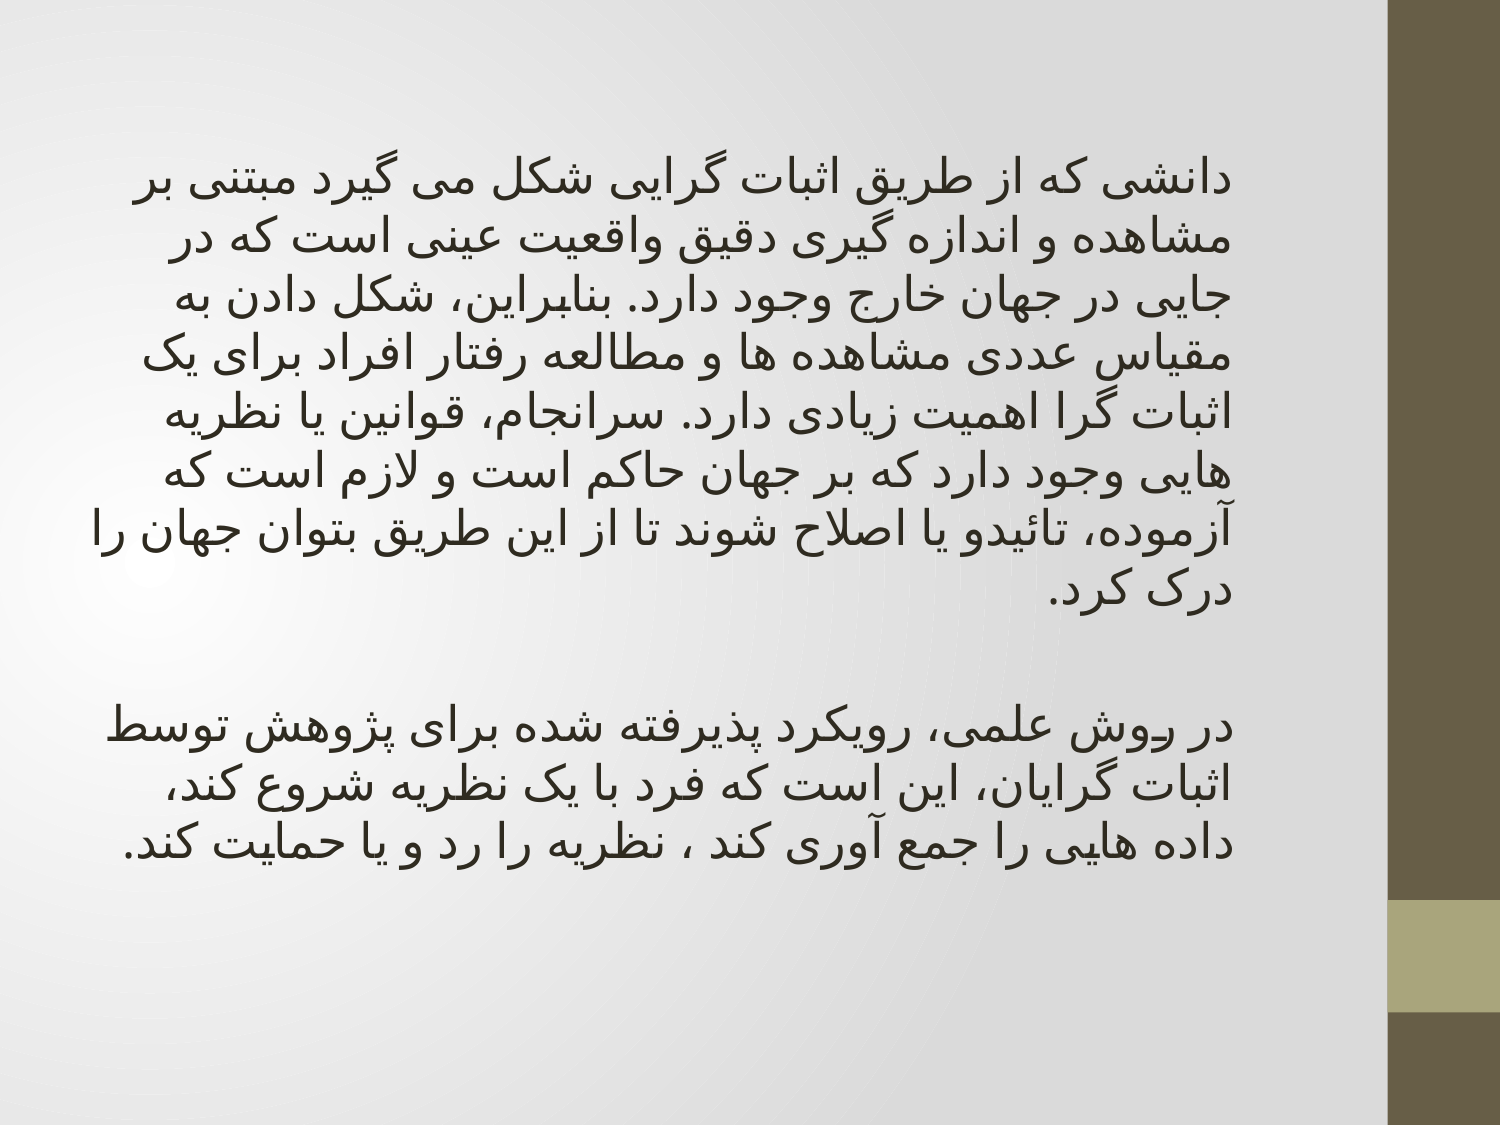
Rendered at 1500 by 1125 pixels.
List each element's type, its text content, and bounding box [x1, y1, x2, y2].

subtitle دانشی که از طریق اثبات گرایی شکل می گیرد مبتنی بر مشاهده و اندازه گیری دقیق واقعیت عینی است که در جایی در جهان خارج وجود دارد. بنابراین، شکل دادن به مقیاس عددی مشاهده ها و مطالعه رفتار افراد برای یک اثبات گرا اهمیت زیادی دارد. سرانجام، قوانین یا نظریه هایی وجود دارد که بر جهان حاکم است و لازم است که آزموده، تائیدو یا اصلاح شوند تا از این طریق بتوان جهان را درک کرد. در روش علمی، رویکرد پذیرفته شده برای پژوهش توسط اثبات گرایان، این است که فرد با یک نظریه شروع کند، داده هایی را جمع آوری کند ، نظریه را رد و یا حمایت کند. [75, 137, 1250, 925]
